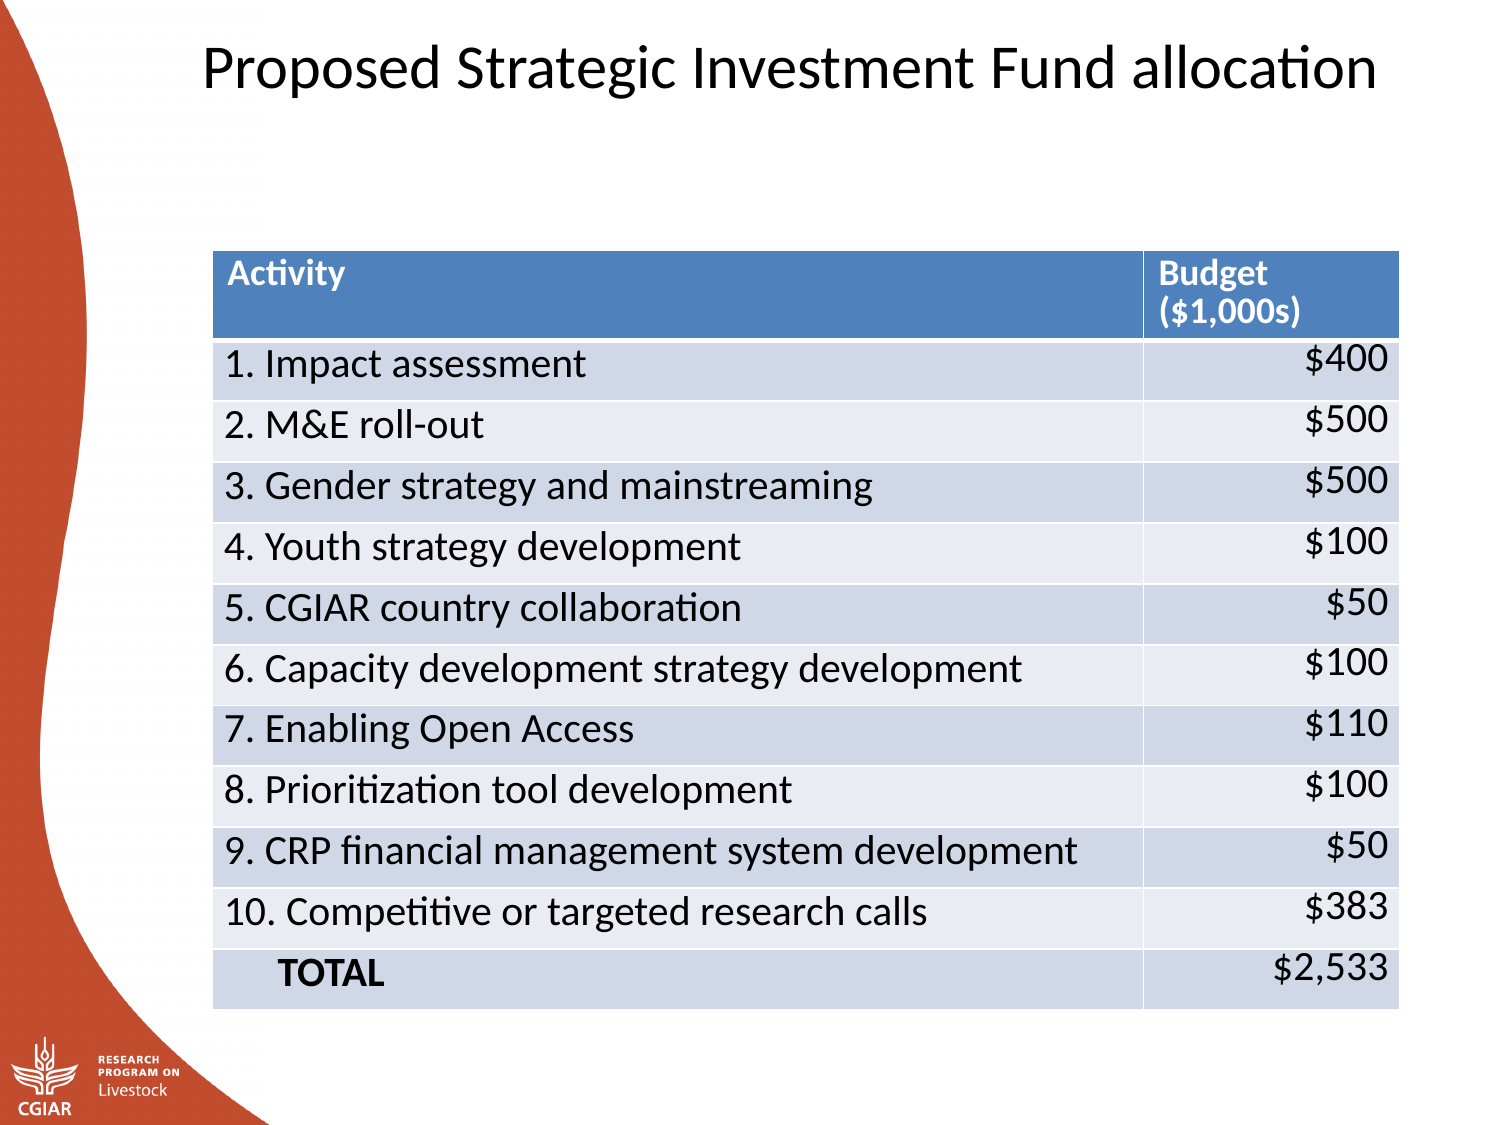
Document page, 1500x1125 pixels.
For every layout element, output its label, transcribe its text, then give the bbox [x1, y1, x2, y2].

table_cell 7. Enabling Open Access [213, 706, 1143, 765]
table_cell $50 [1144, 828, 1399, 887]
table_cell 1. Impact assessment [213, 343, 1143, 400]
table_cell $100 [1144, 524, 1399, 583]
table_cell 5. CGIAR country collaboration [213, 585, 1143, 644]
table_cell $50 [1144, 585, 1399, 644]
table_cell $383 [1144, 889, 1399, 948]
table_cell $500 [1144, 463, 1399, 522]
table_cell 2. M&E roll-out [213, 402, 1143, 461]
table_cell $500 [1144, 402, 1399, 461]
table_cell $110 [1144, 706, 1399, 765]
table_header Activity [213, 251, 1143, 338]
picture [0, 0, 270, 1125]
table_cell 6. Capacity development strategy development [213, 646, 1143, 705]
table_cell TOTAL [213, 950, 1143, 1009]
table_cell 4. Youth strategy development [213, 524, 1143, 583]
table_cell $2,533 [1144, 950, 1399, 1009]
table_cell $100 [1144, 767, 1399, 826]
table_cell 3. Gender strategy and mainstreaming [213, 463, 1143, 522]
table_header Budget ($1,000s) [1144, 251, 1399, 338]
table_cell $400 [1144, 343, 1399, 400]
table_cell $100 [1144, 646, 1399, 705]
table_cell 10. Competitive or targeted research calls [213, 889, 1143, 948]
table_cell 8. Prioritization tool development [213, 767, 1143, 826]
list Proposed Strategic Investment Fund allocation [187, 18, 1425, 207]
table_cell 9. CRP financial management system development [213, 828, 1143, 887]
